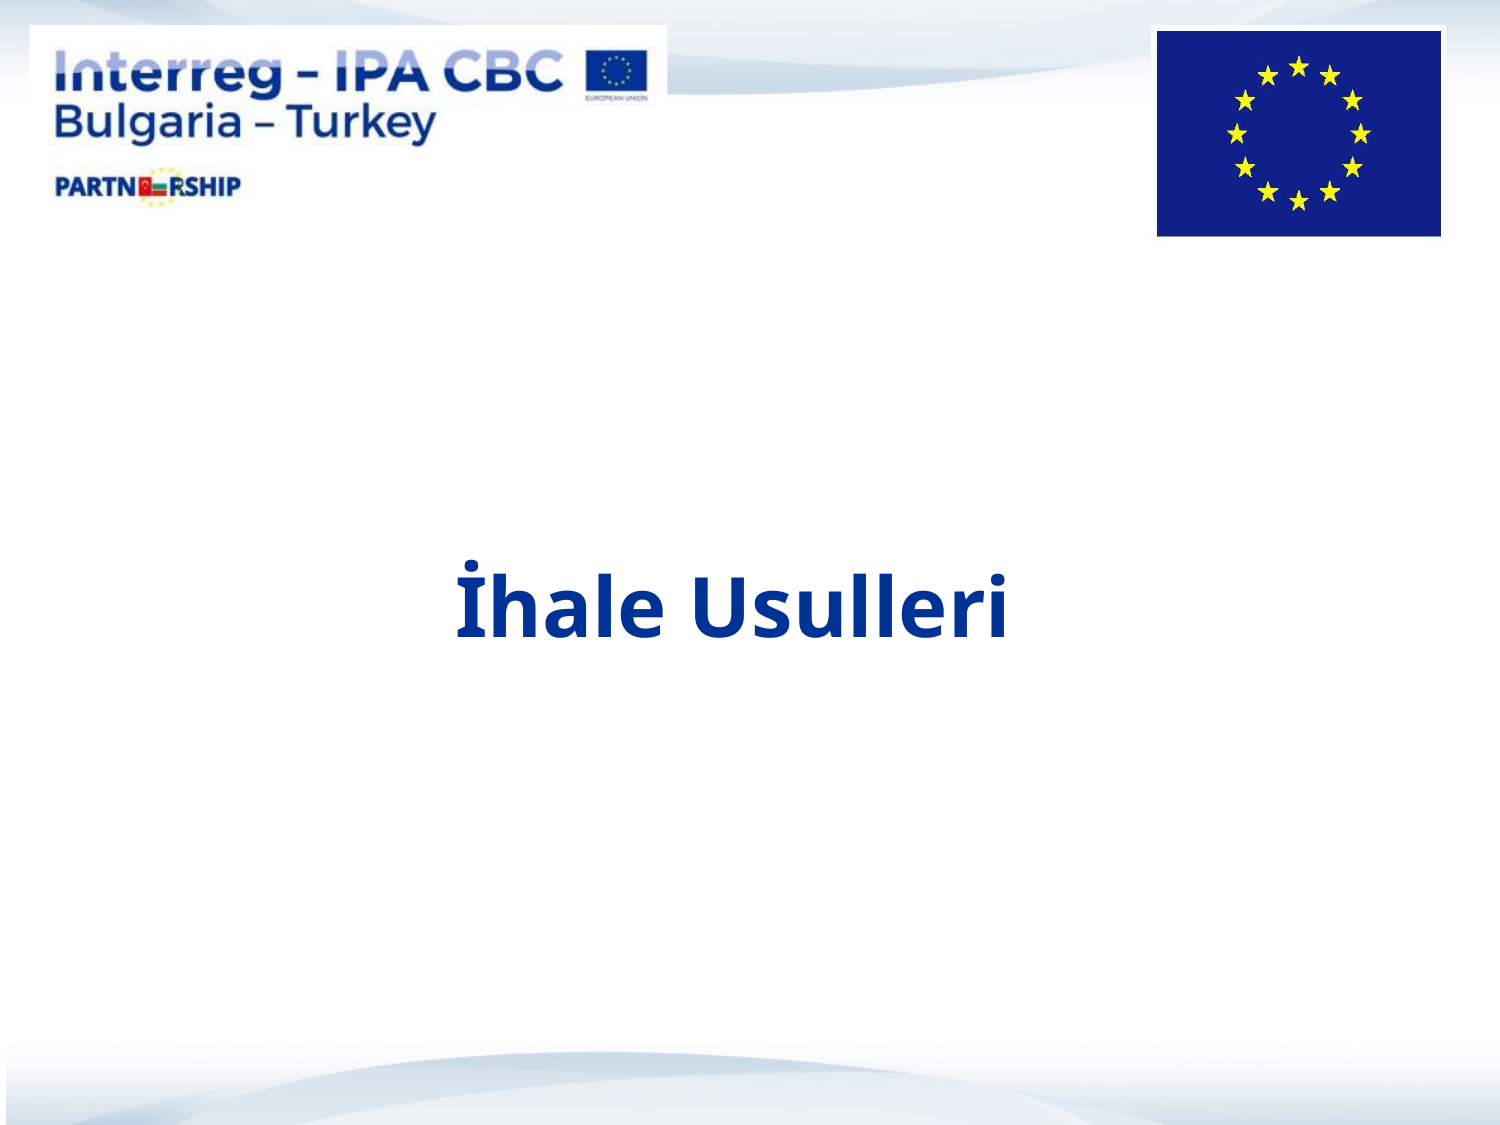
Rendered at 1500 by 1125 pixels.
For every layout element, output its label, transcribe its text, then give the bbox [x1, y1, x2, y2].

picture [5, 1046, 1500, 1125]
picture [0, 0, 1500, 242]
text_box İhale Usulleri [64, 361, 1424, 846]
